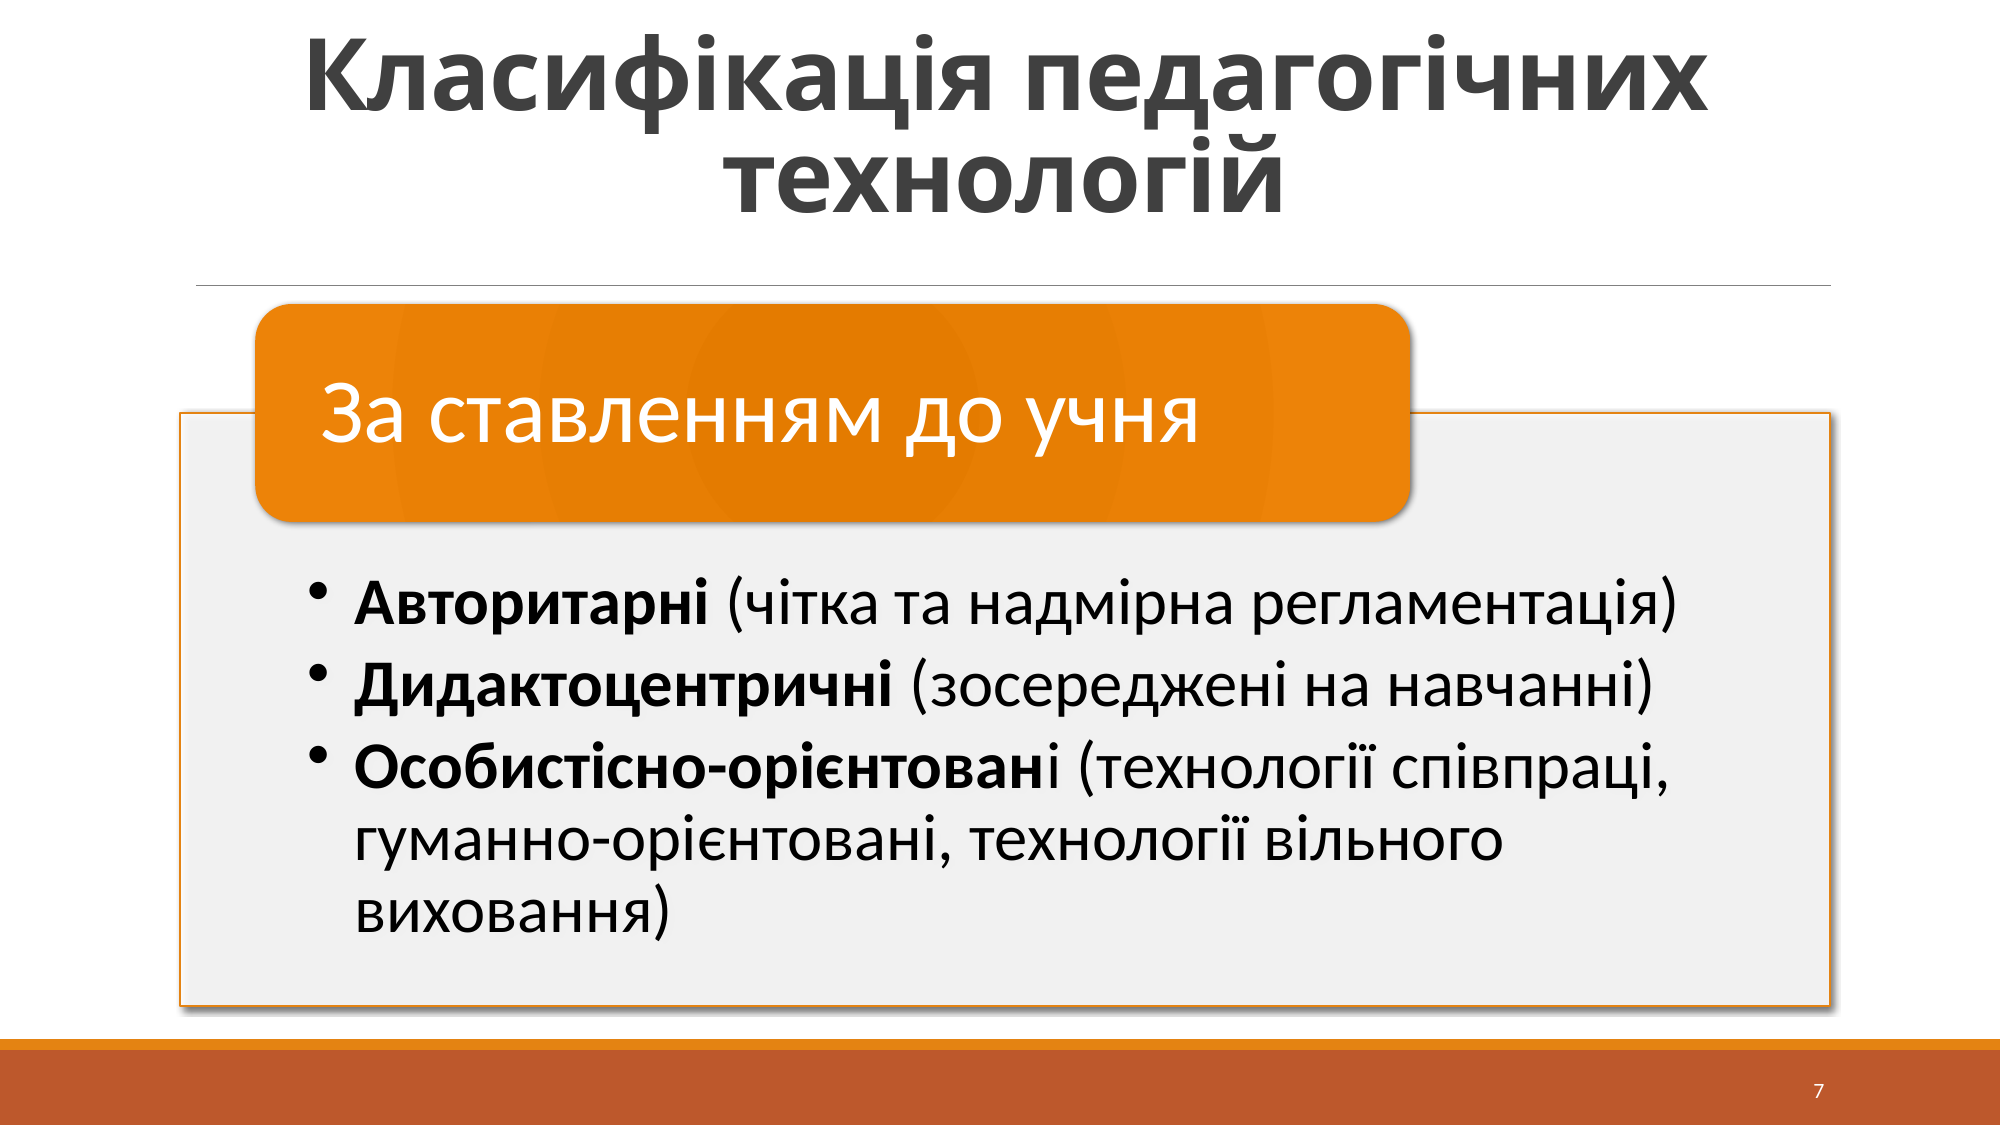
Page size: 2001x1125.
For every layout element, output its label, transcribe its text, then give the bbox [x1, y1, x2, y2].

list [179, 302, 1831, 1008]
slide_number 7 [1624, 1059, 1840, 1120]
title Класифікація педагогічних технологій [180, 107, 1830, 241]
